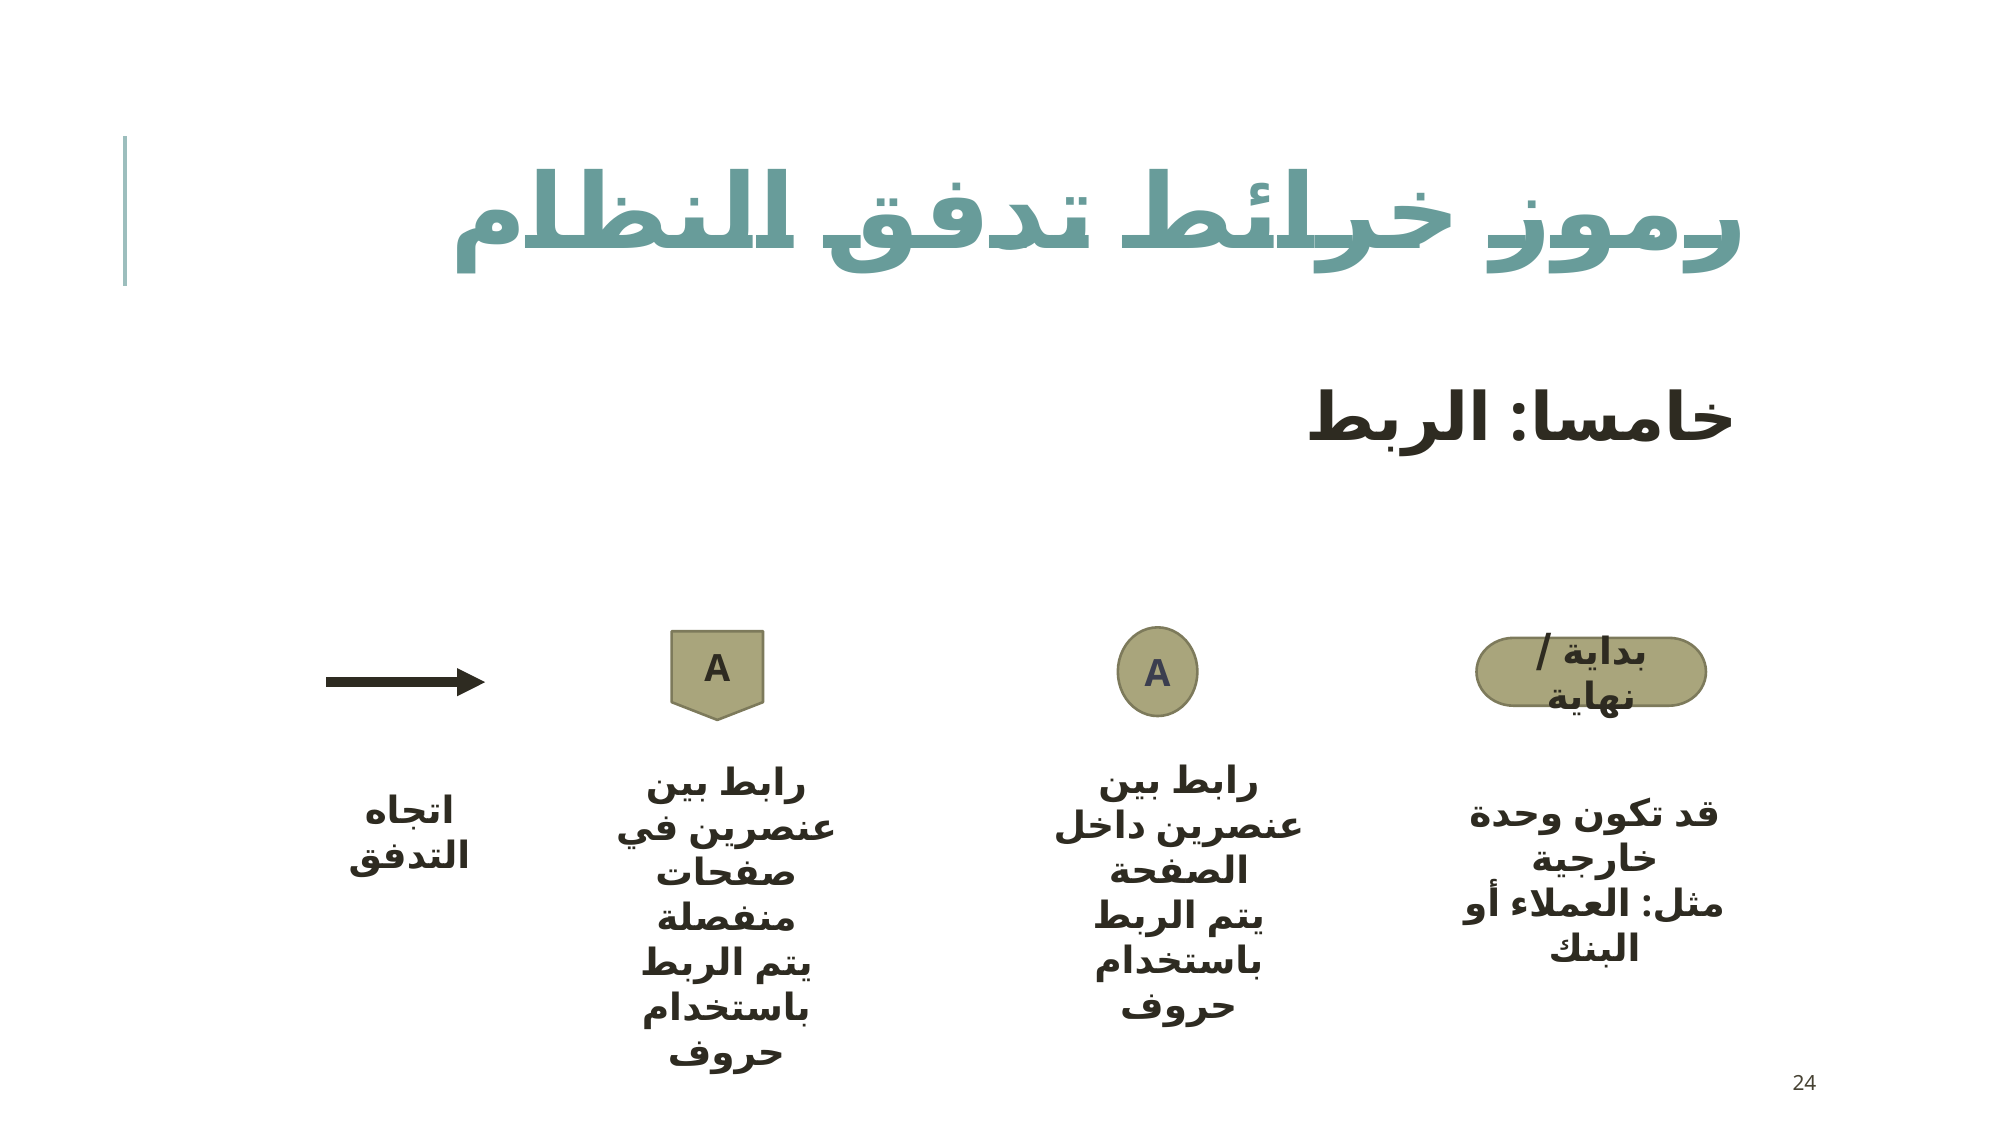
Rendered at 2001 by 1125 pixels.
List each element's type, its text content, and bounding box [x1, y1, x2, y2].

text_box A [670, 629, 765, 722]
text_box قد تكون وحدة خارجية مثل: العملاء أو البنك [1423, 781, 1766, 977]
text_box رابط بين عنصرين داخل الصفحة يتم الربط باستخدام حروف [1033, 749, 1325, 1034]
text_box A [1116, 626, 1199, 718]
list خامسا: الربط [168, 375, 1763, 1035]
slide_number 24 [1777, 1061, 1938, 1107]
text_box بداية / نهاية [1475, 636, 1708, 708]
title رموز خرائط تدفق النظام [168, 96, 1763, 342]
text_box اتجاه التدفق [306, 778, 514, 884]
text_box رابط بين عنصرين في صفحات منفصلة يتم الربط باستخدام حروف [580, 750, 873, 1081]
